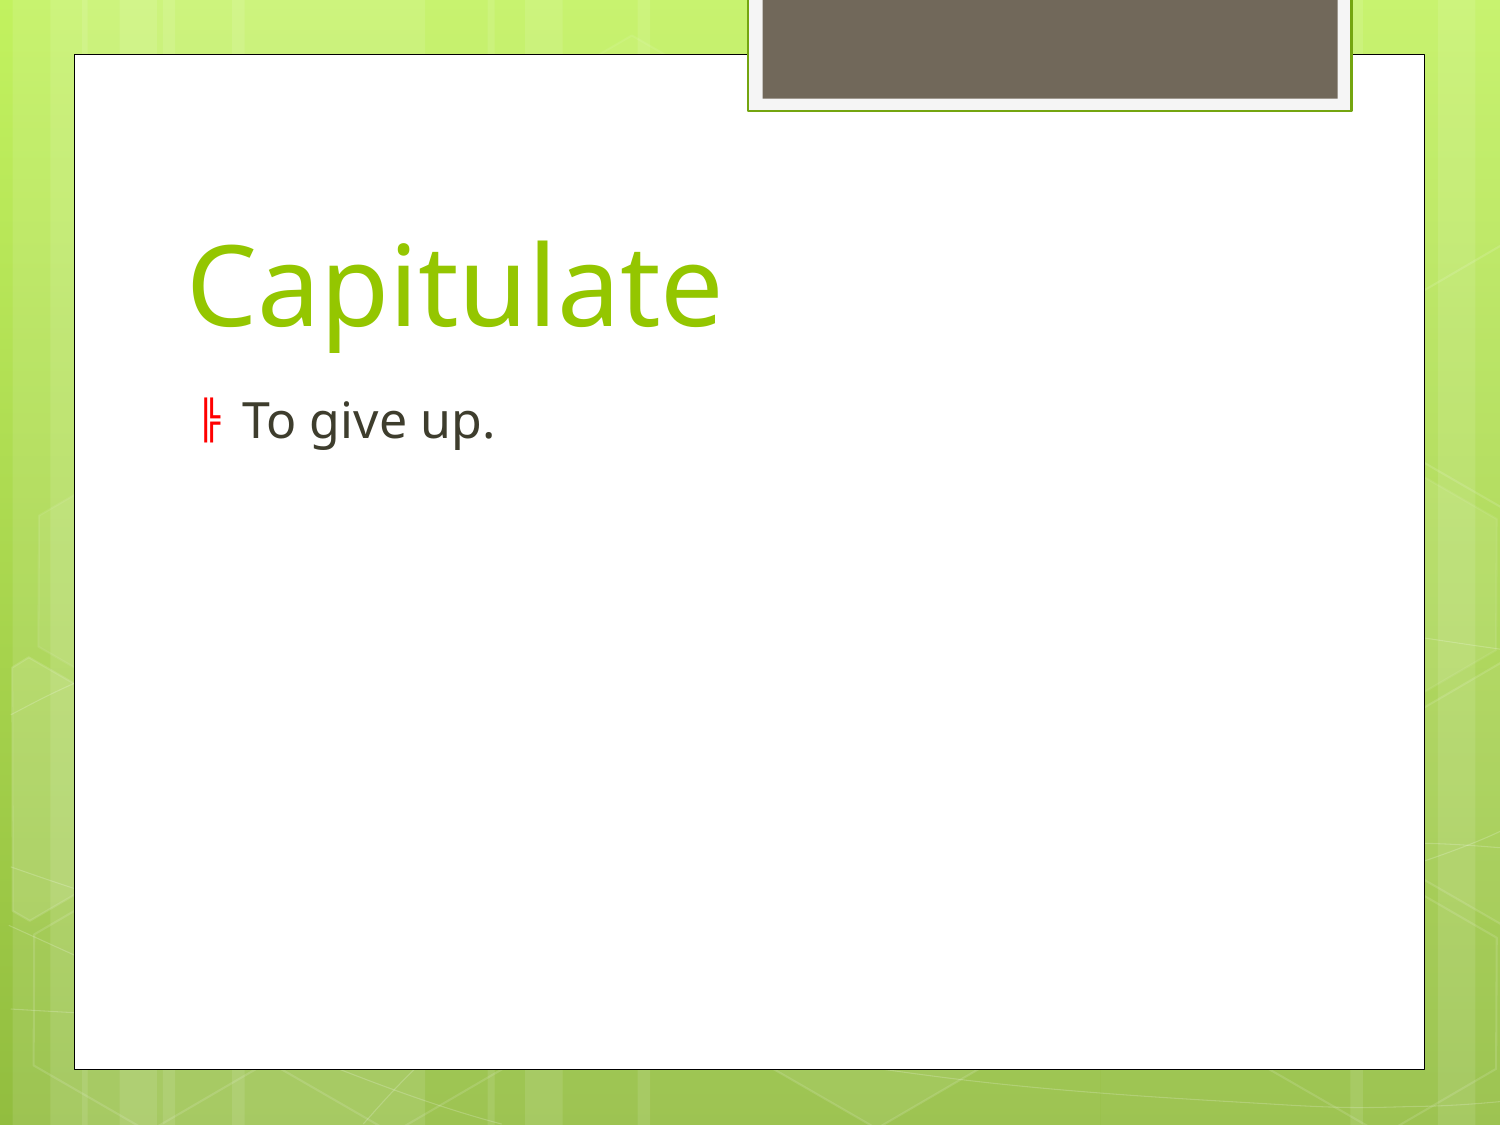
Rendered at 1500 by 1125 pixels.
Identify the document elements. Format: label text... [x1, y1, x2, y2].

list To give up. [171, 381, 1283, 957]
title Capitulate [171, 168, 1324, 357]
